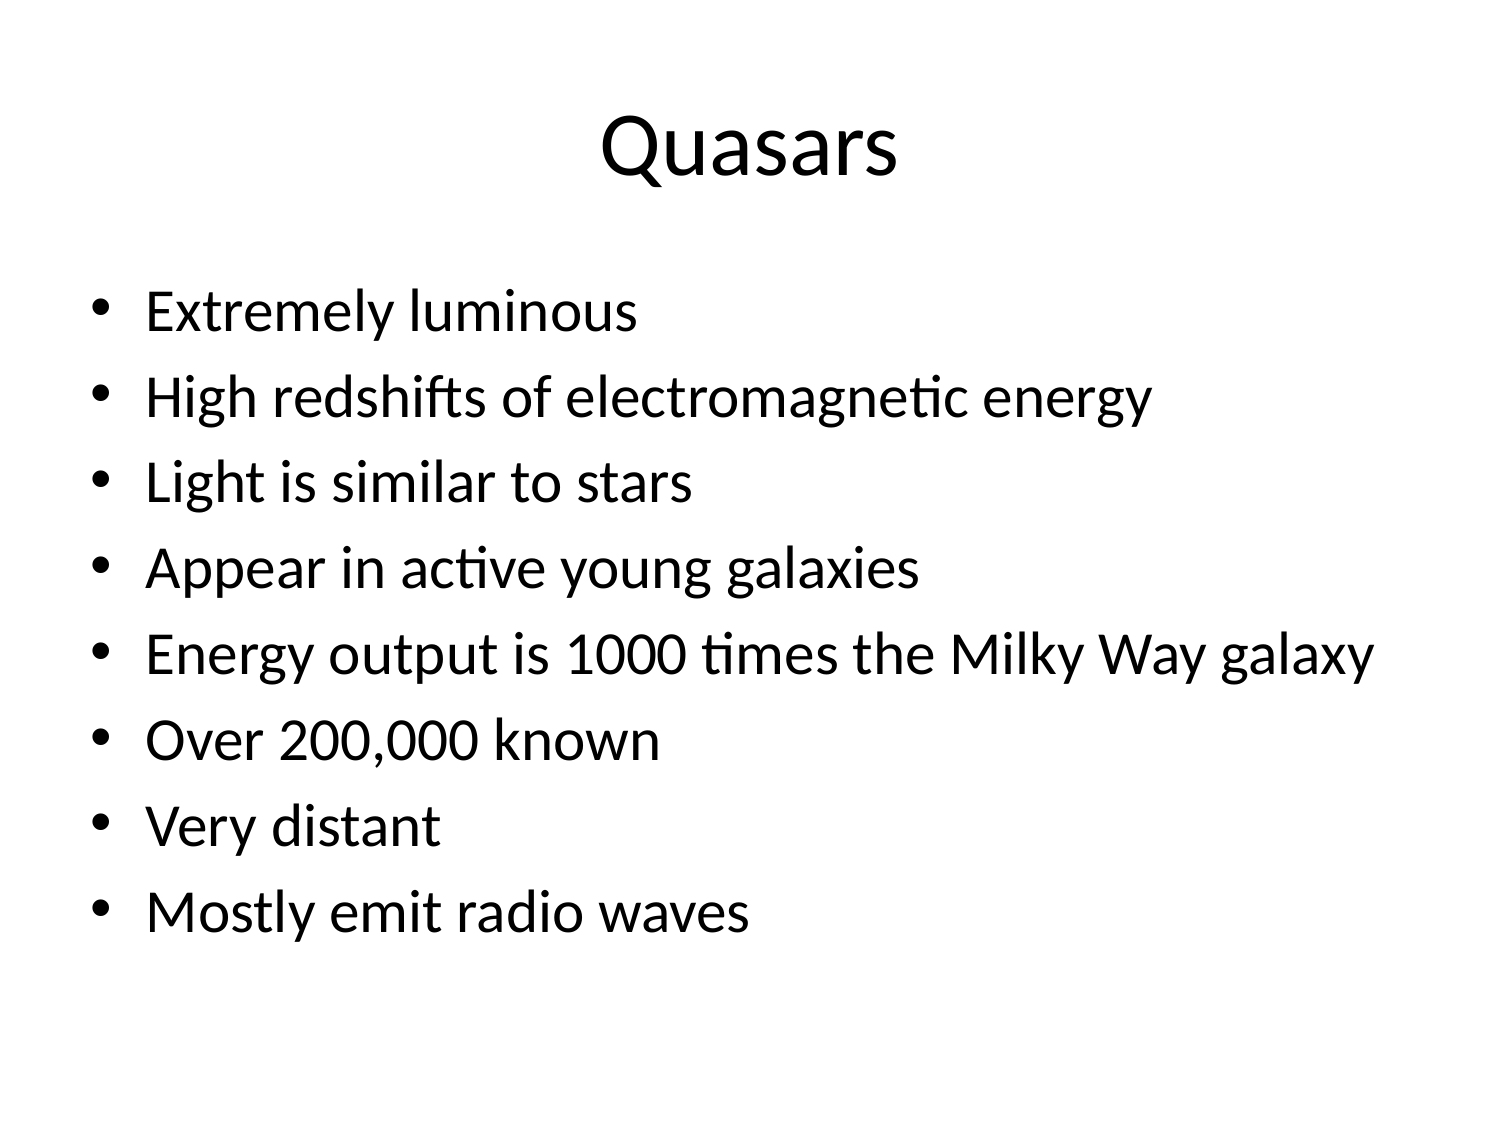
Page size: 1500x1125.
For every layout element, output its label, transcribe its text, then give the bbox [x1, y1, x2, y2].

list Extremely luminous High redshifts of electromagnetic energy Light is similar to stars Appear in active young galaxies Energy output is 1000 times the Milky Way galaxy Over 200,000 known Very distant Mostly emit radio waves [75, 262, 1425, 1005]
title Quasars [75, 45, 1425, 233]
